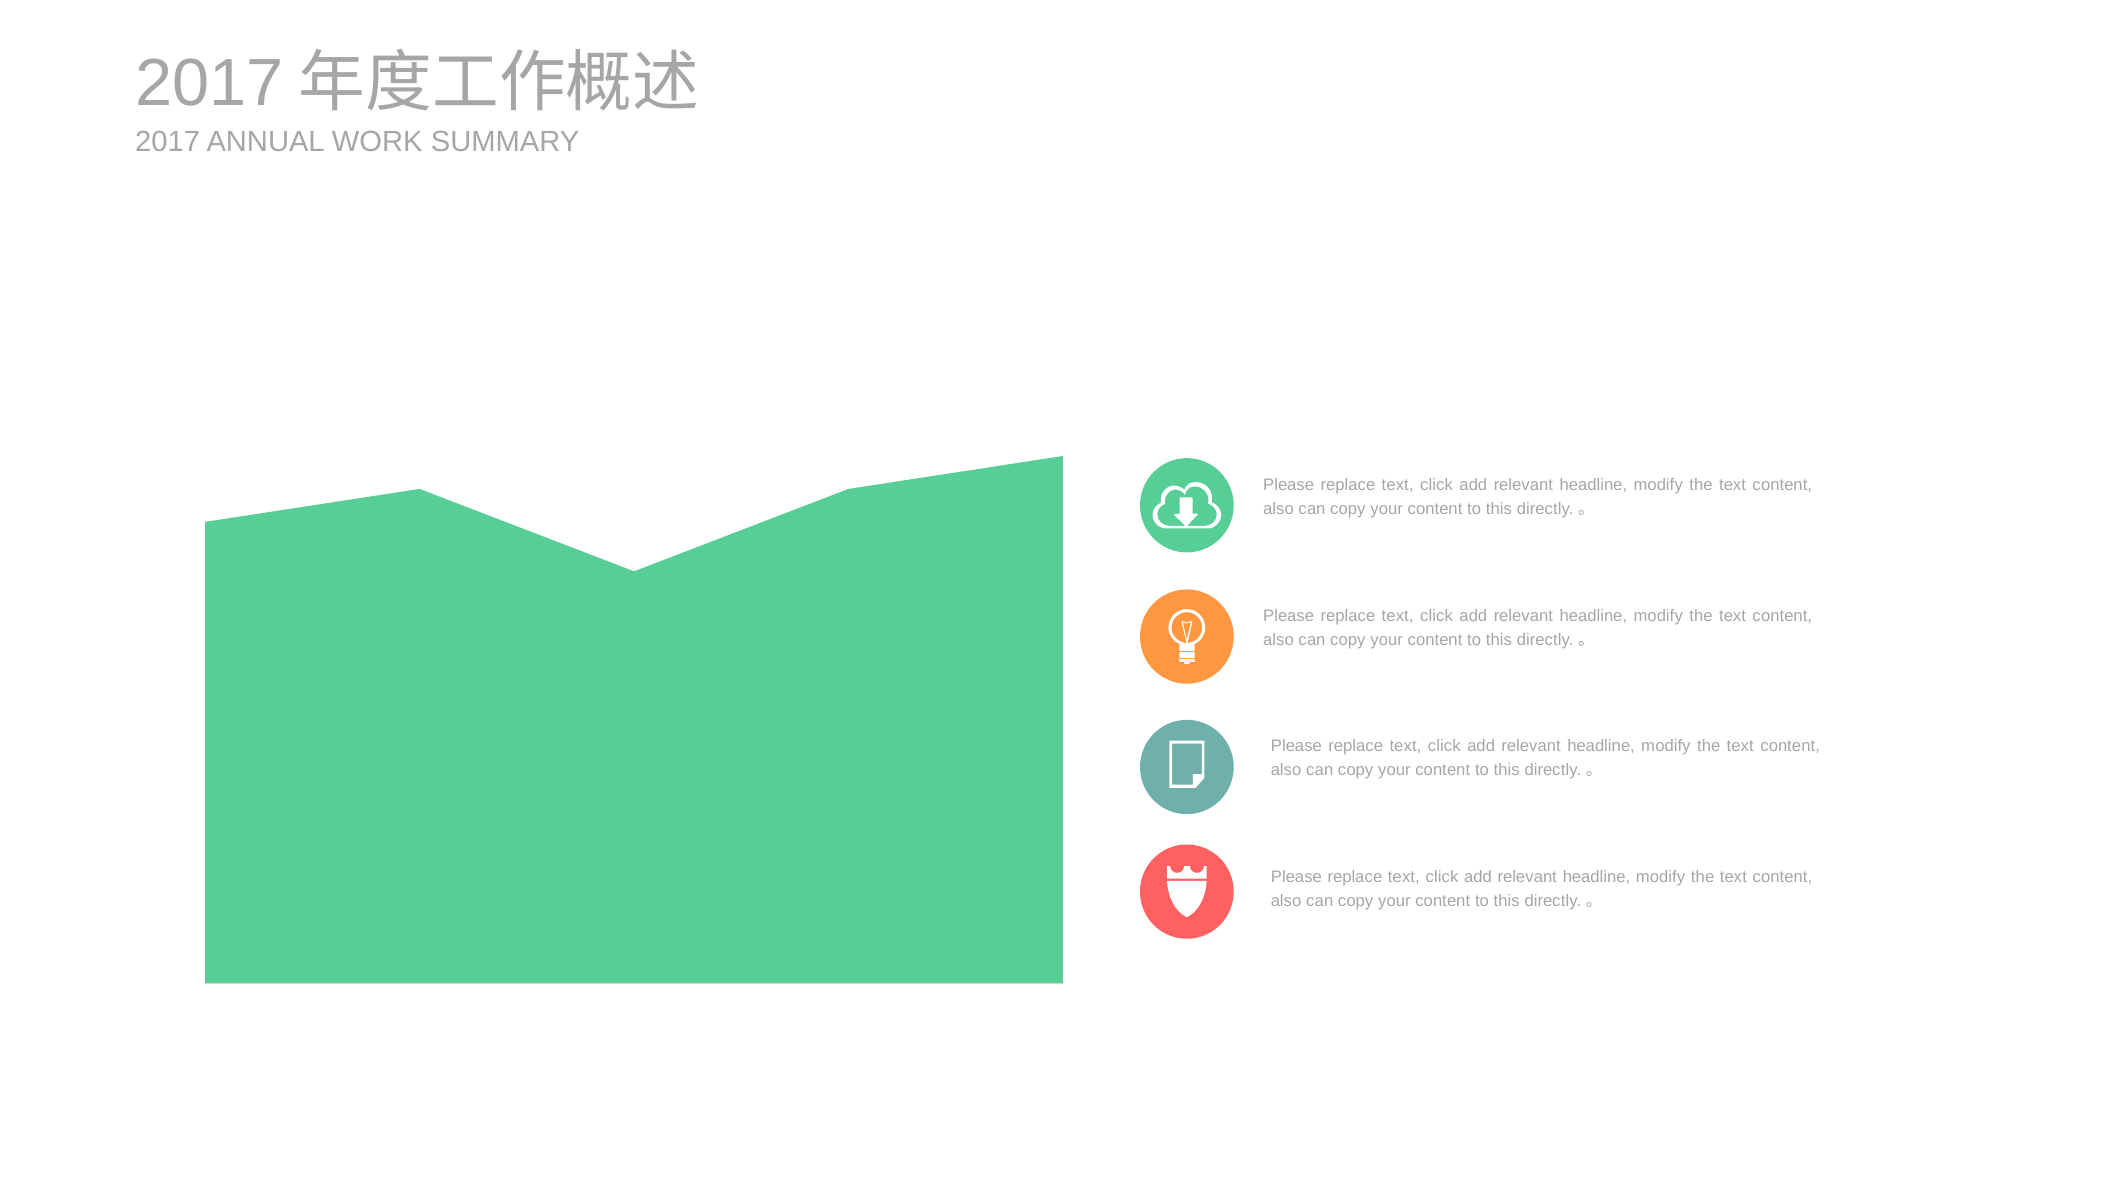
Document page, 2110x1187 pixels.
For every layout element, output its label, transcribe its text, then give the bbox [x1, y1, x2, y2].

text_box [1168, 609, 1206, 664]
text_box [1167, 865, 1207, 918]
text_box [1152, 482, 1222, 529]
chart [187, 394, 1081, 996]
text_box [1138, 588, 1235, 685]
text_box [1138, 843, 1235, 940]
text_box [1138, 457, 1235, 554]
text_box 2017年度工作概述 [135, 38, 783, 119]
text_box Please replace text, click add relevant headline, modify the text content, also can copy your content to this directly.。 [1255, 596, 1822, 653]
text_box [1169, 740, 1205, 788]
text_box Please replace text, click add relevant headline, modify the text content, also can copy your content to this directly.。 [1262, 857, 1822, 914]
text_box [1138, 718, 1235, 816]
text_box 2017 ANNUAL WORK SUMMARY [135, 122, 596, 158]
text_box Please replace text, click add relevant headline, modify the text content, also can copy your content to this directly.。 [1255, 466, 1822, 522]
text_box Please replace text, click add relevant headline, modify the text content, also can copy your content to this directly.。 [1262, 727, 1829, 783]
